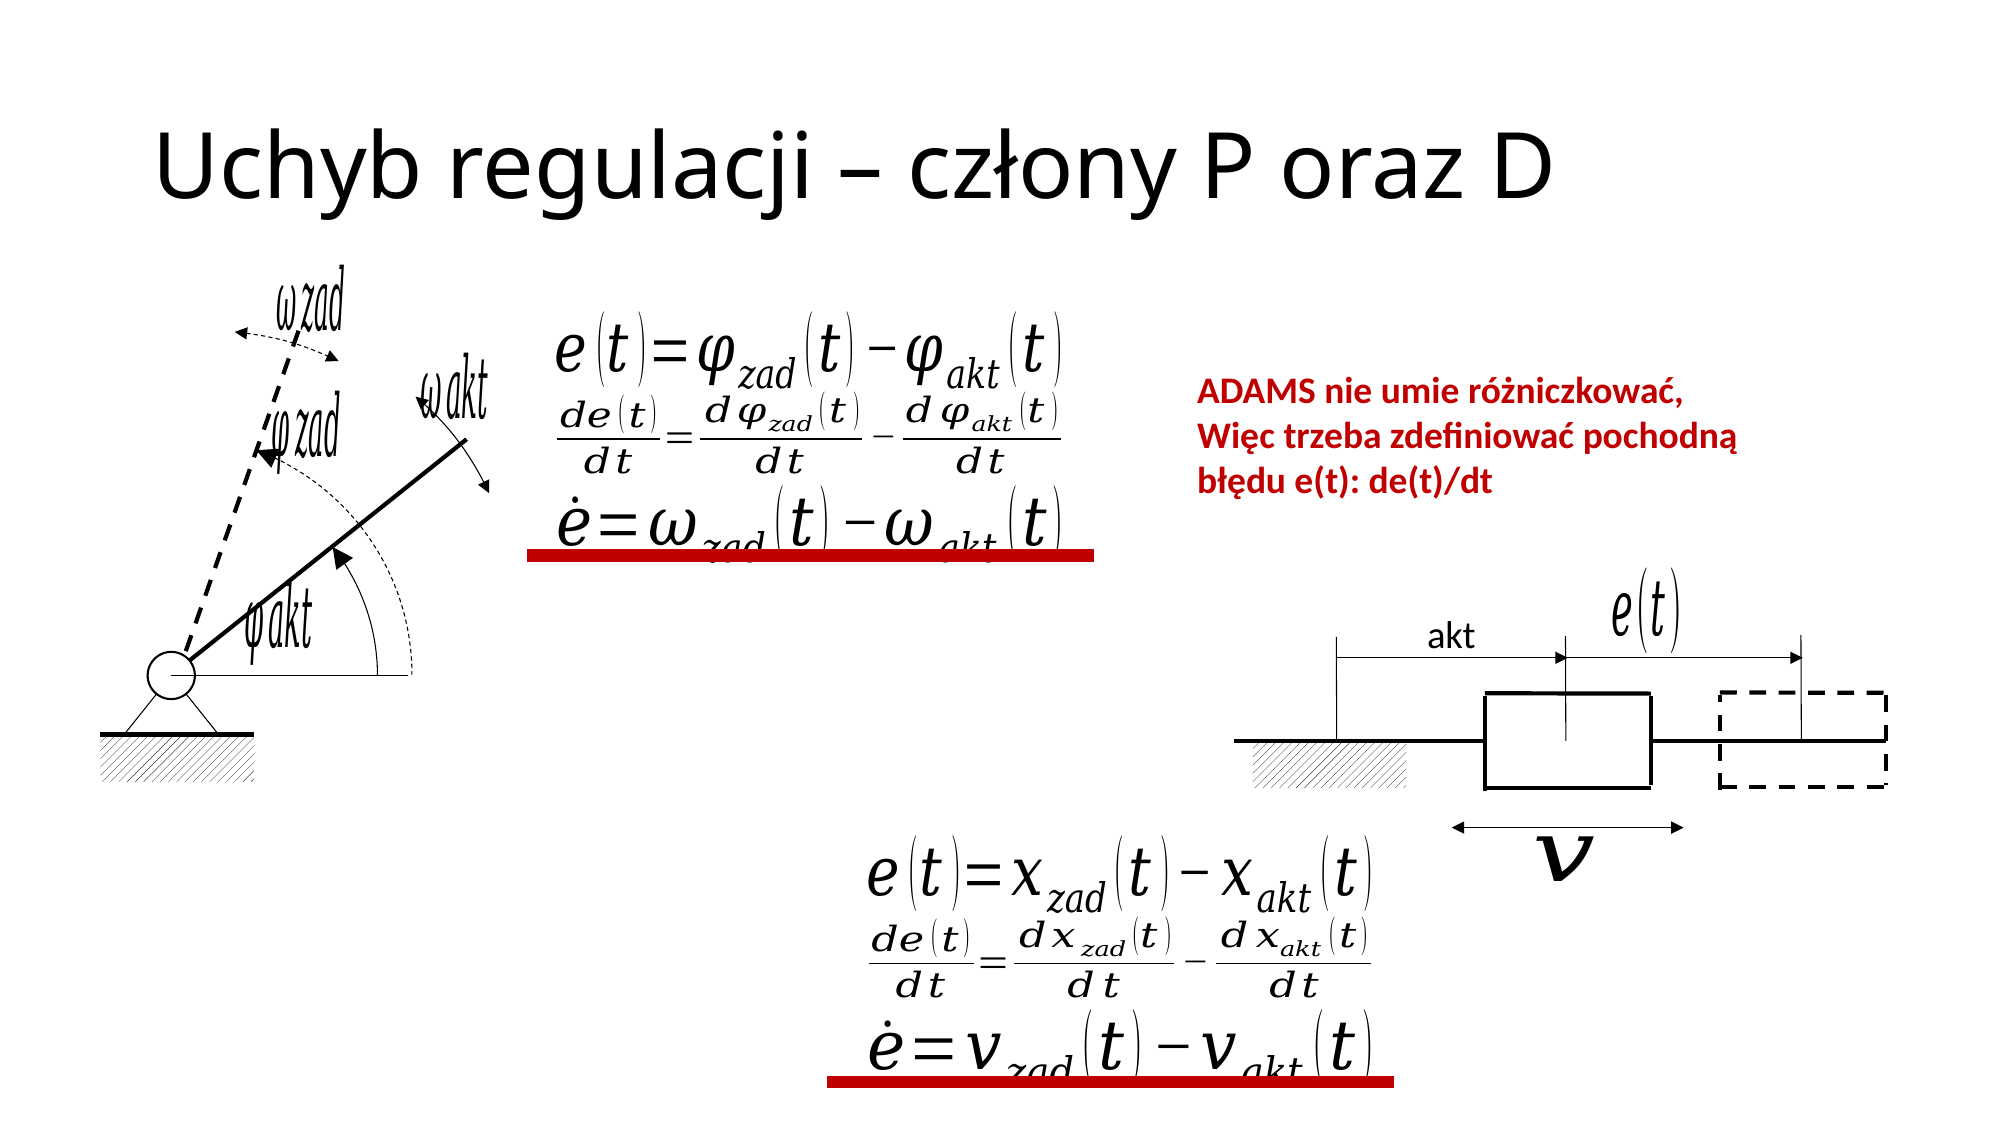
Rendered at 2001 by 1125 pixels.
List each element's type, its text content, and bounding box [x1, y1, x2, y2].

text_box ADAMS nie umie różniczkować, Więc trzeba zdefiniować pochodną błędu e(t): de(t)/dt [1182, 358, 1835, 509]
text_box [99, 733, 255, 783]
text_box [387, 396, 458, 439]
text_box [90, 382, 387, 619]
text_box [146, 650, 170, 675]
text_box [467, 452, 490, 504]
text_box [123, 675, 171, 735]
text_box [229, 327, 339, 382]
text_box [170, 439, 467, 676]
title Uchyb regulacji – człony P oraz D [137, 59, 1863, 278]
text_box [1233, 557, 1566, 789]
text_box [171, 676, 219, 735]
